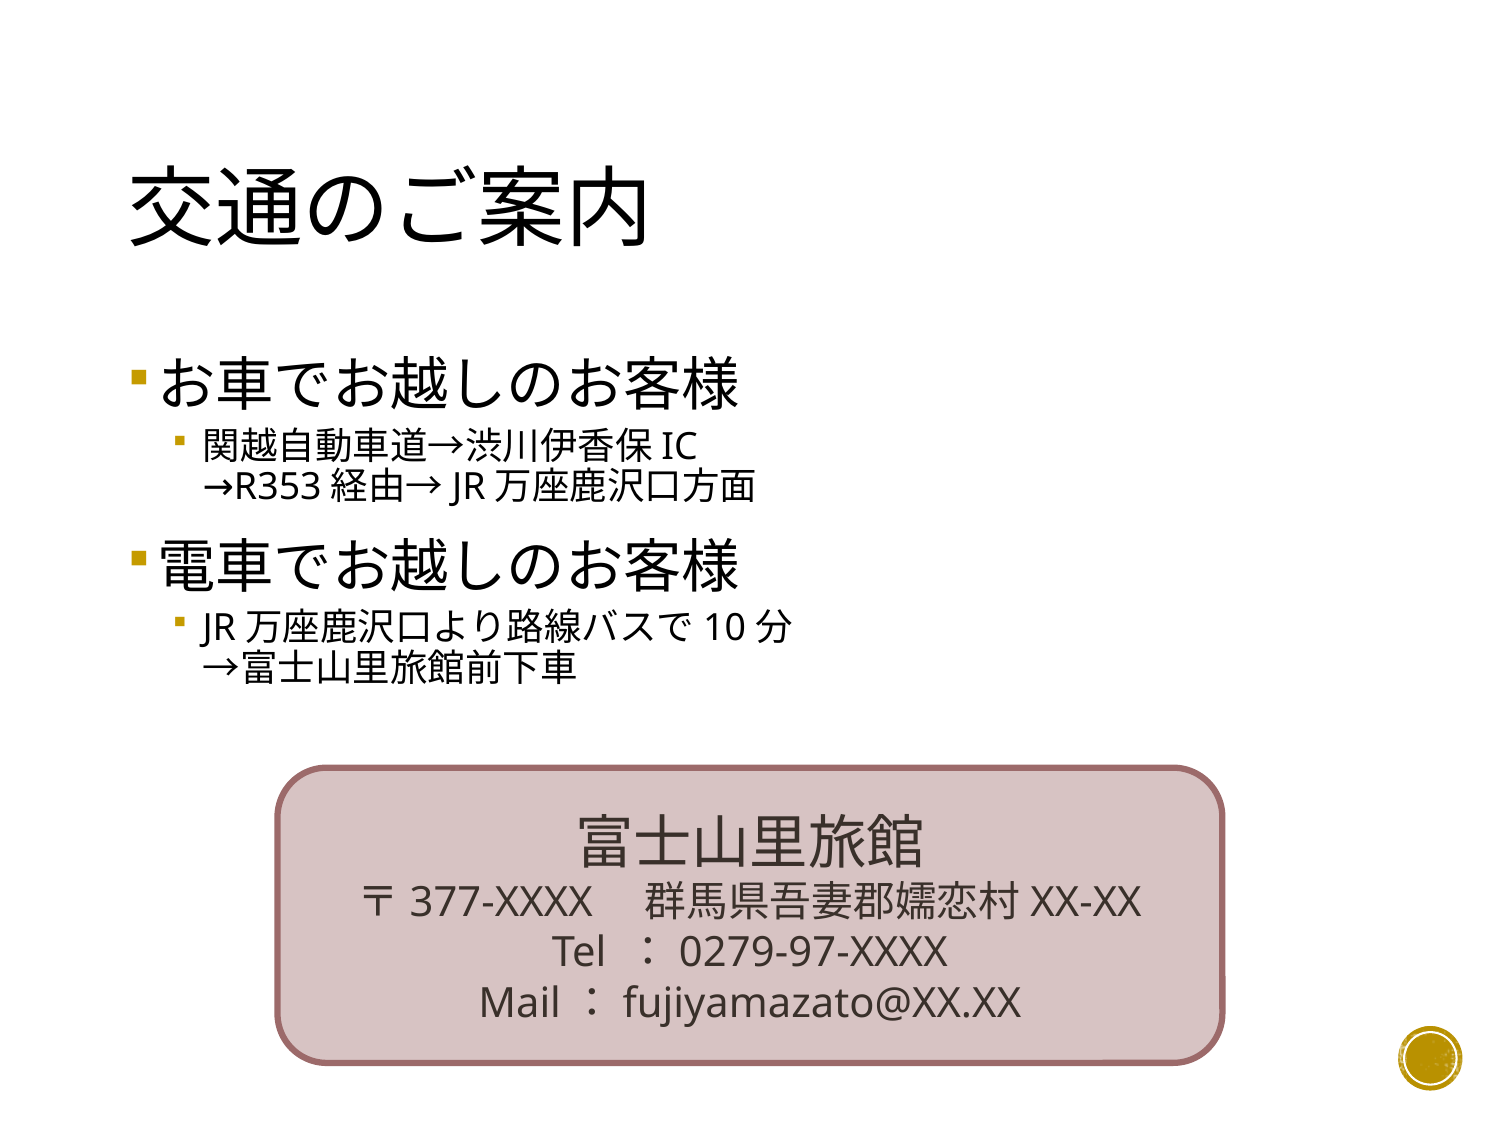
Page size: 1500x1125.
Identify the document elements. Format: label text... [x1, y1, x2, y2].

list お車でお越しのお客様 関越自動車道→渋川伊香保IC →R353経由→JR万座鹿沢口方面 電車でお越しのお客様 JR万座鹿沢口より路線バスで10分 →富士山里旅館前下車 [112, 348, 864, 770]
title 交通のご案内 [112, 79, 1388, 344]
text_box 富士山里旅館 〒377-XXXX 群馬県吾妻郡嬬恋村XX-XX Tel ：0279-97-XXXX Mail：fujiyamazato@XX.XX [276, 766, 1224, 1064]
